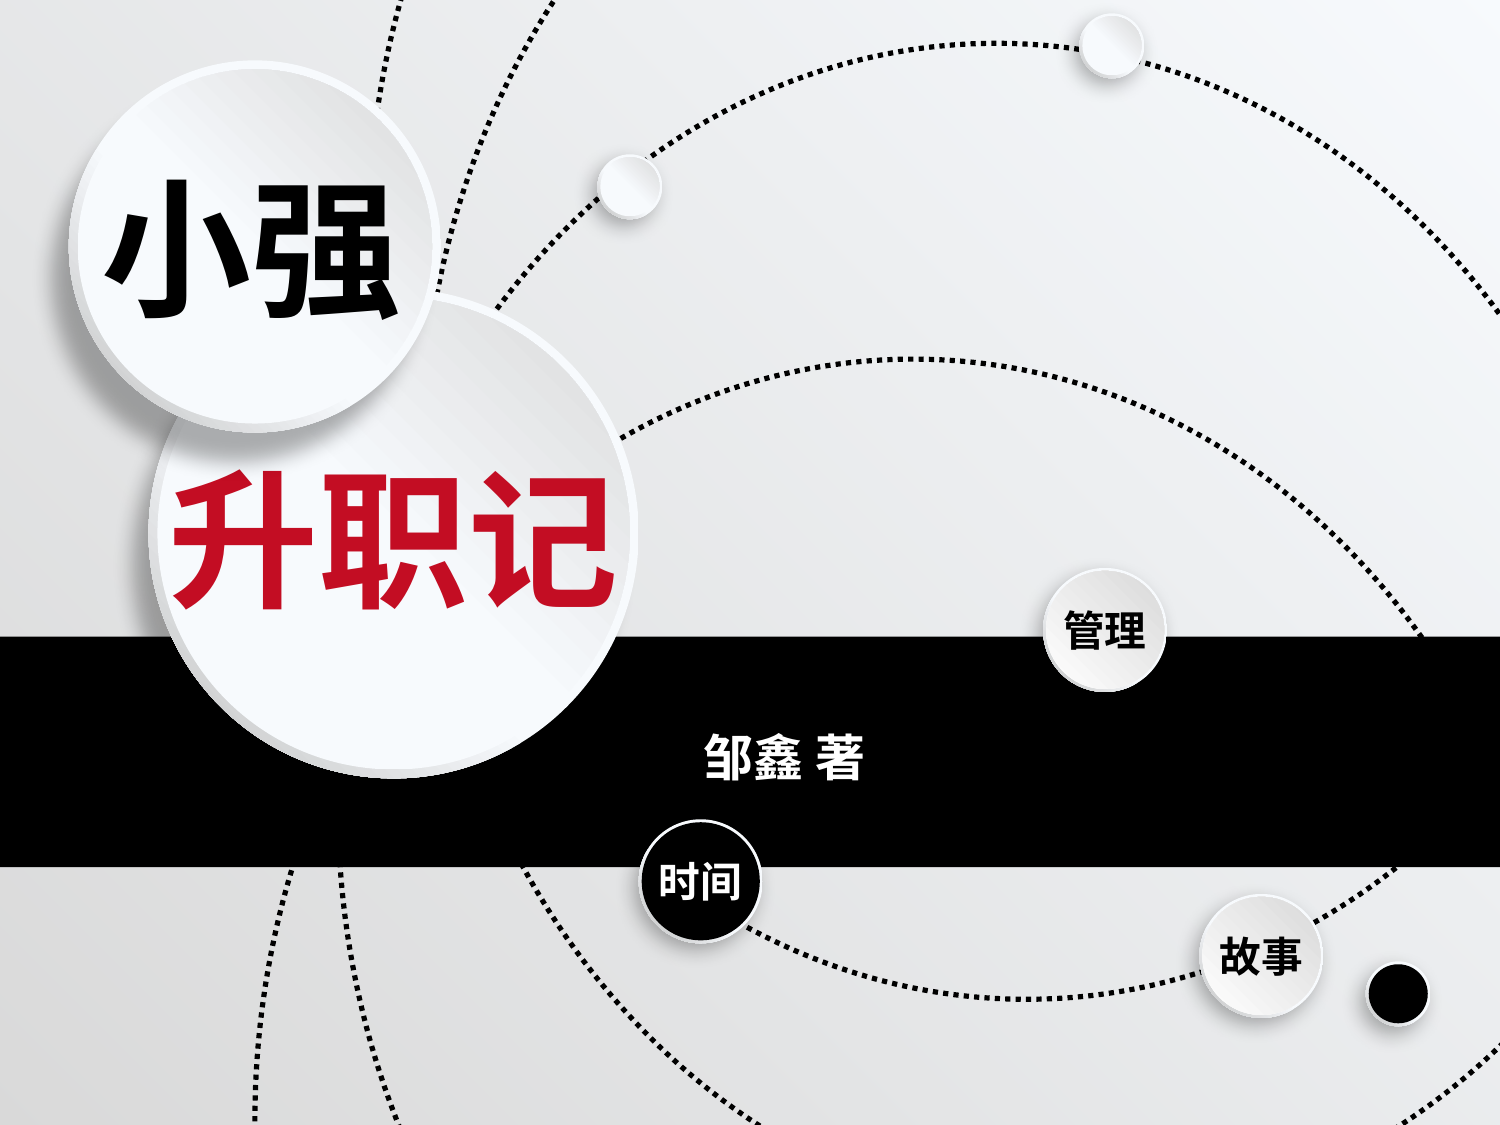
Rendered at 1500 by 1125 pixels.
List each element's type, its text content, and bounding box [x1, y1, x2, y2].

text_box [1043, 567, 1168, 692]
text_box [1403, 1049, 1500, 1125]
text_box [1199, 893, 1324, 1018]
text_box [1079, 13, 1145, 79]
text_box [253, 868, 397, 1125]
text_box 邹鑫 著 [688, 719, 880, 794]
text_box [522, 868, 1500, 1125]
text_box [1365, 961, 1431, 1027]
text_box [339, 868, 756, 1125]
text_box [441, 0, 1500, 636]
text_box [385, 0, 552, 264]
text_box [68, 60, 441, 433]
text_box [597, 154, 663, 220]
text_box [0, 636, 1500, 868]
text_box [638, 819, 763, 944]
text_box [148, 288, 639, 779]
